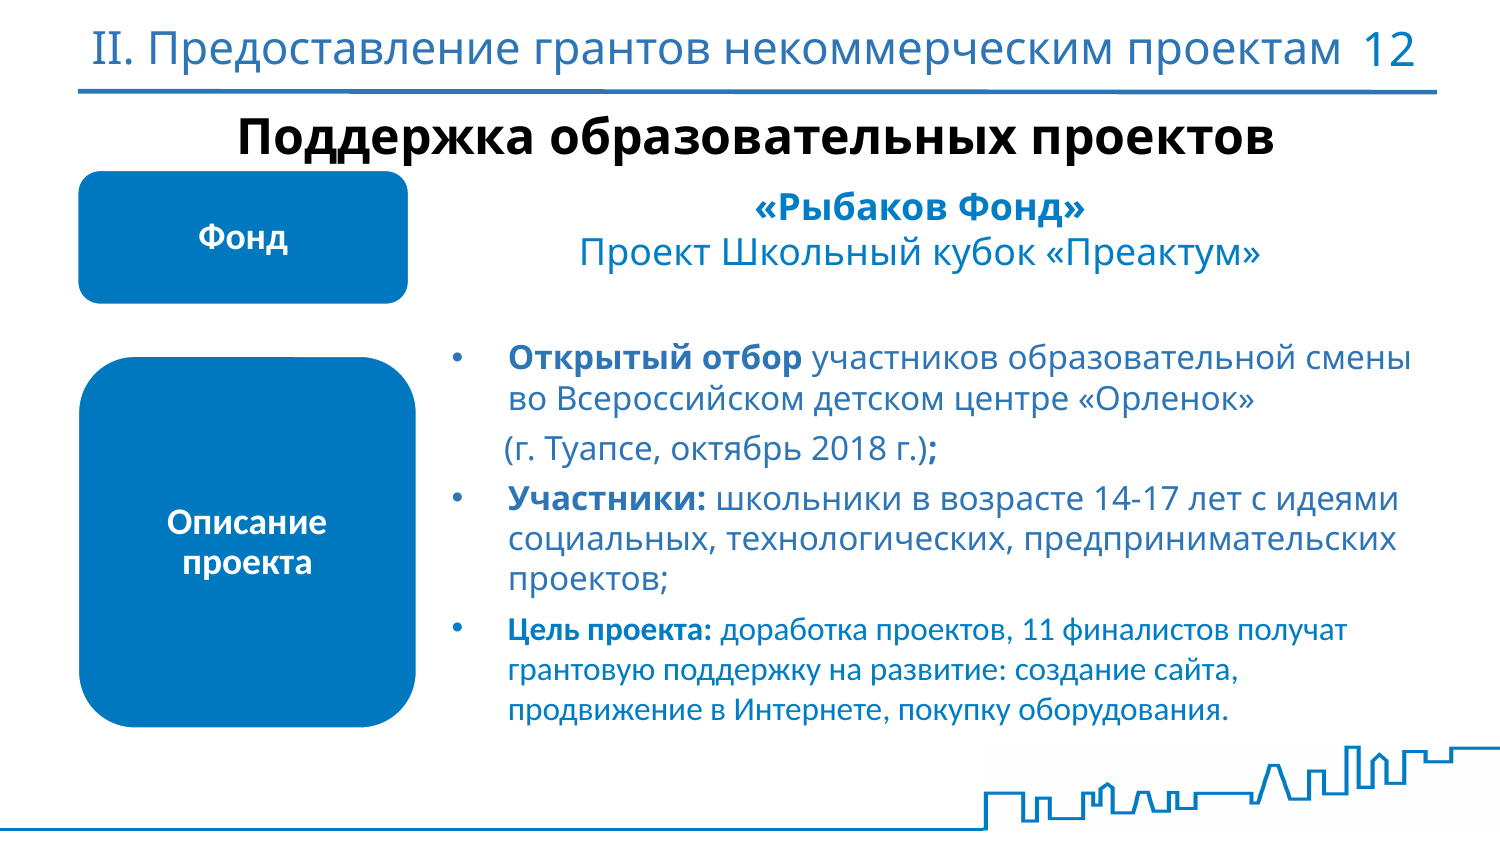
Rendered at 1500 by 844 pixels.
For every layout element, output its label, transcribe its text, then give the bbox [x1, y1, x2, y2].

text_box Поддержка образовательных проектов [65, 94, 1447, 174]
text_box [77, 170, 409, 305]
title II. Предоставление грантов некоммерческим проектам [76, 16, 1373, 83]
picture [983, 741, 1500, 833]
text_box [78, 355, 417, 729]
text_box Открытый отбор участников образовательной смены во Всероссийском детском центре «Орленок» (г. Туапсе, октябрь 2018 г.); Участники: школьники в возрасте 14-17 лет с идеями социальных, технологических, предпринимательских проектов; Цель проекта: доработка проектов, 11 финалистов получат грантовую поддержку на развитие: создание сайта, продвижение в Интернете, покупку оборудования. [436, 329, 1437, 735]
text_box «Рыбаков Фонд» Проект Школьный кубок «Преактум» [410, 175, 1440, 281]
list 12 [1340, 17, 1437, 85]
